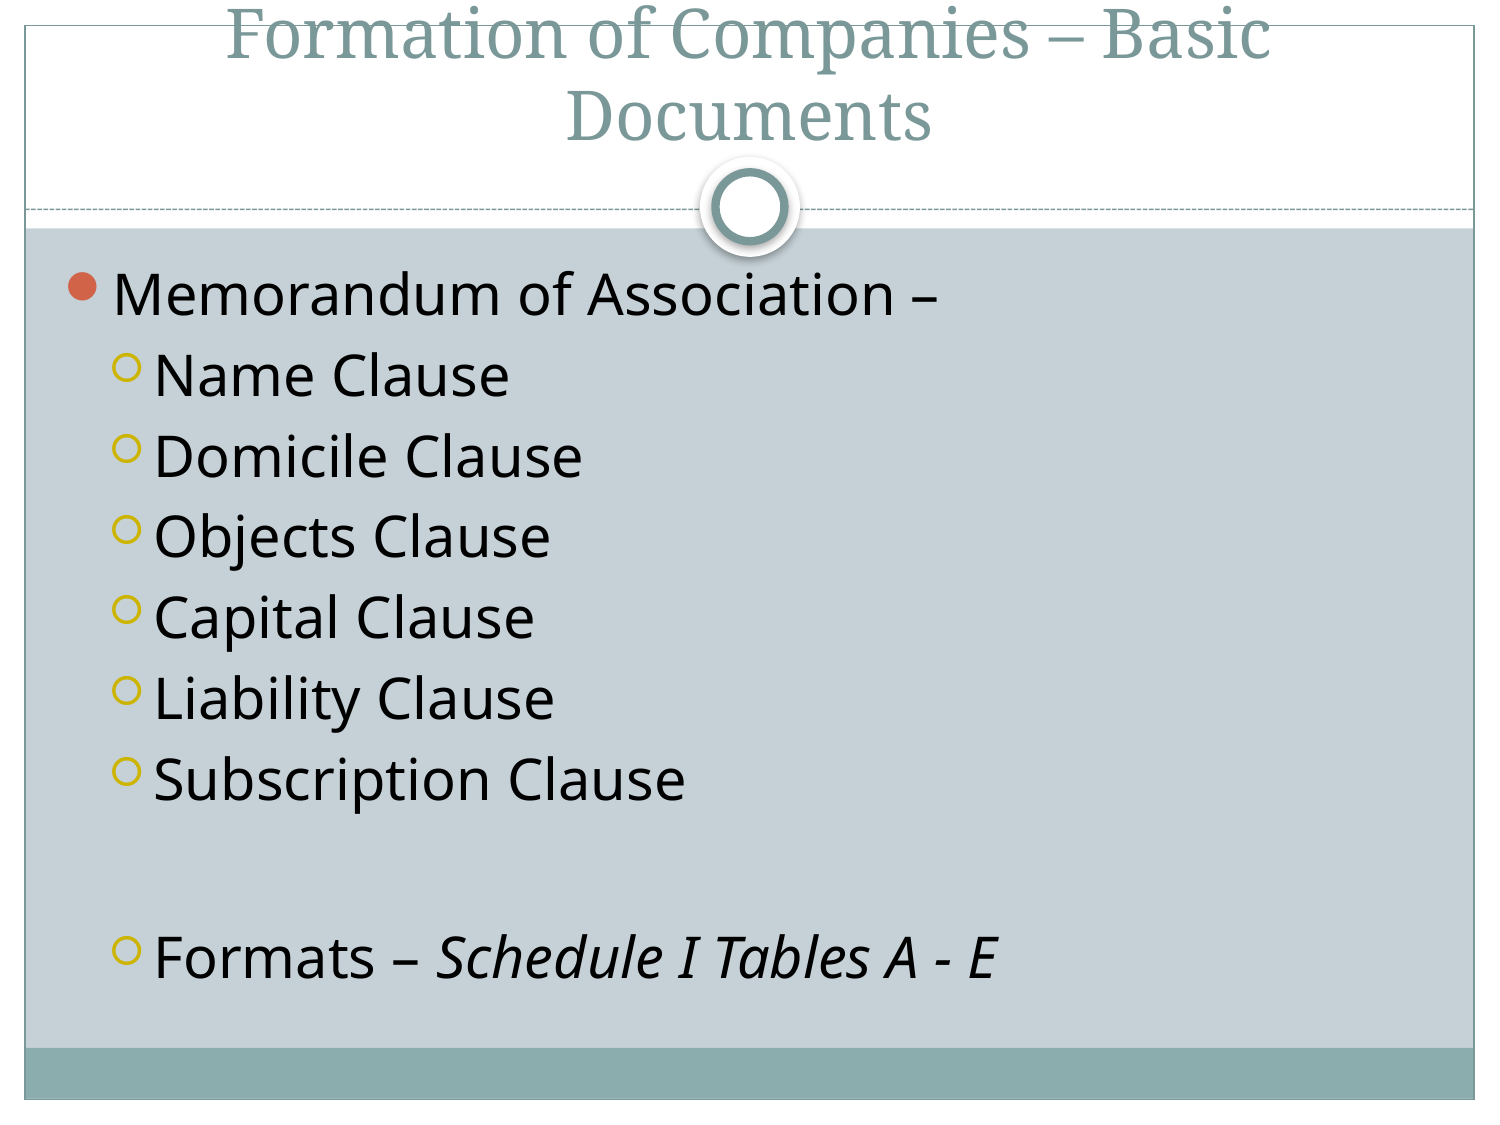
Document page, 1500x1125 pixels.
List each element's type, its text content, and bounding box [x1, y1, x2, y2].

list Memorandum of Association – Name Clause Domicile Clause Objects Clause Capital Clause Liability Clause Subscription Clause Formats – Schedule I Tables A - E [49, 250, 1445, 1001]
title Formation of Companies – Basic Documents [49, 37, 1450, 162]
